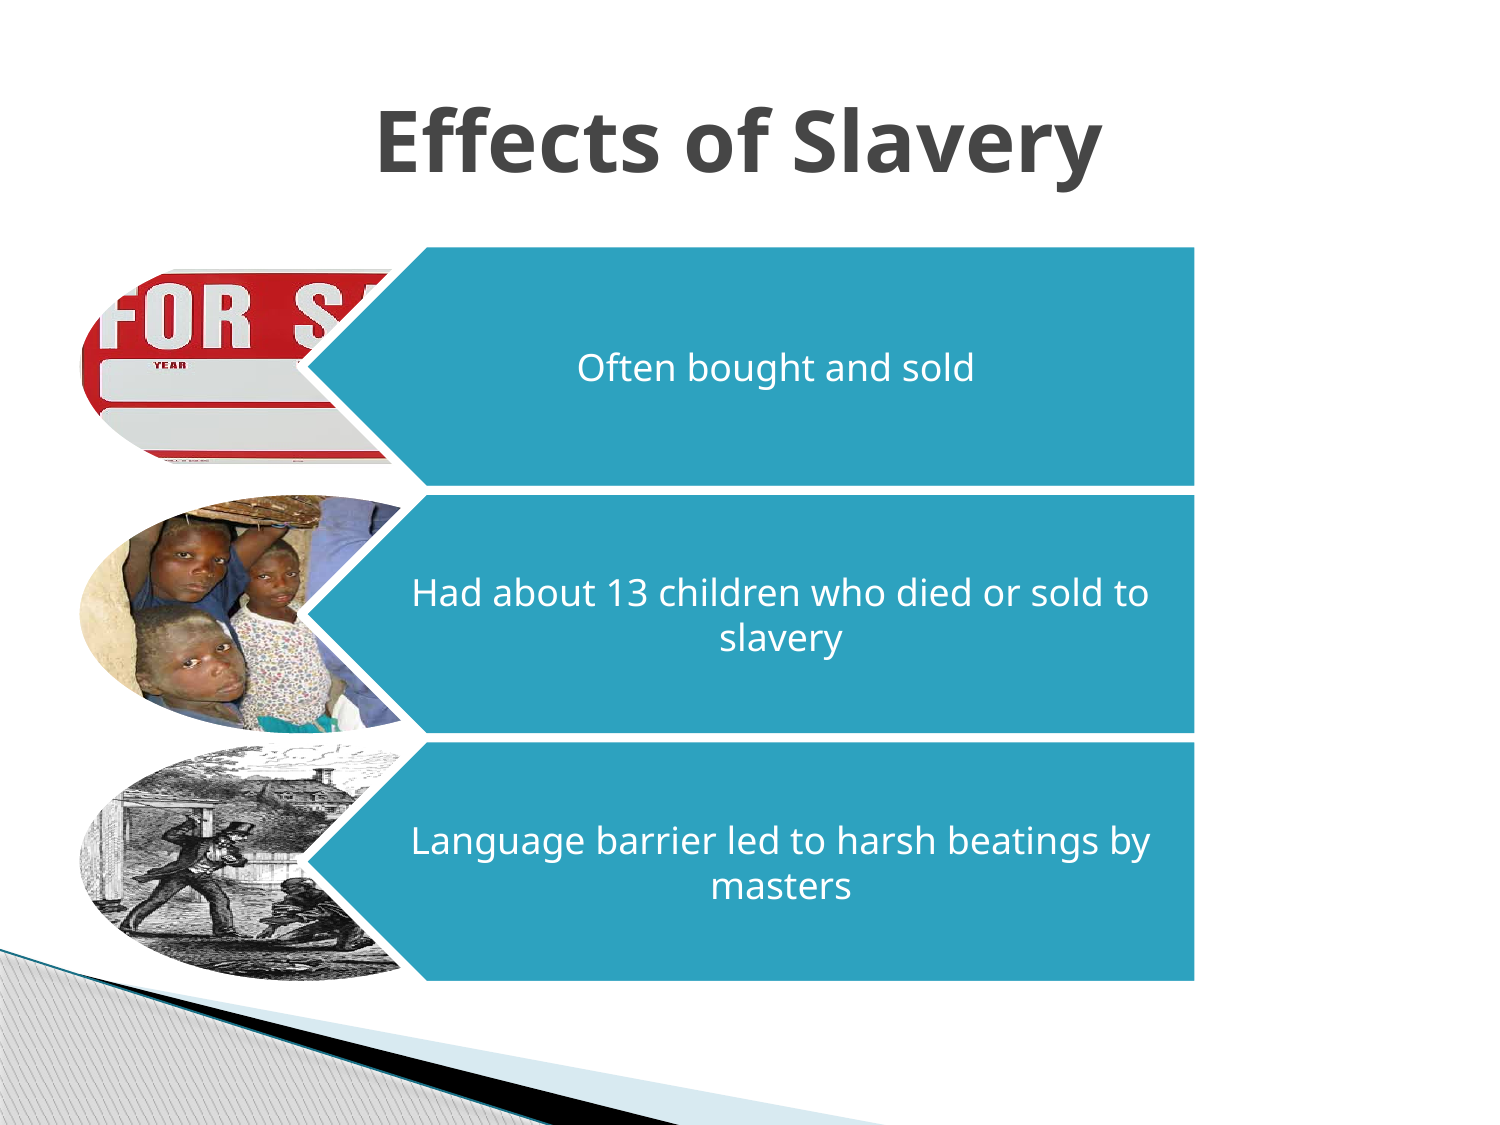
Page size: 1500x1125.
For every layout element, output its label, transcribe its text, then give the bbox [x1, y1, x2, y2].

title Effects of Slavery [75, 45, 1425, 233]
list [74, 242, 1426, 986]
